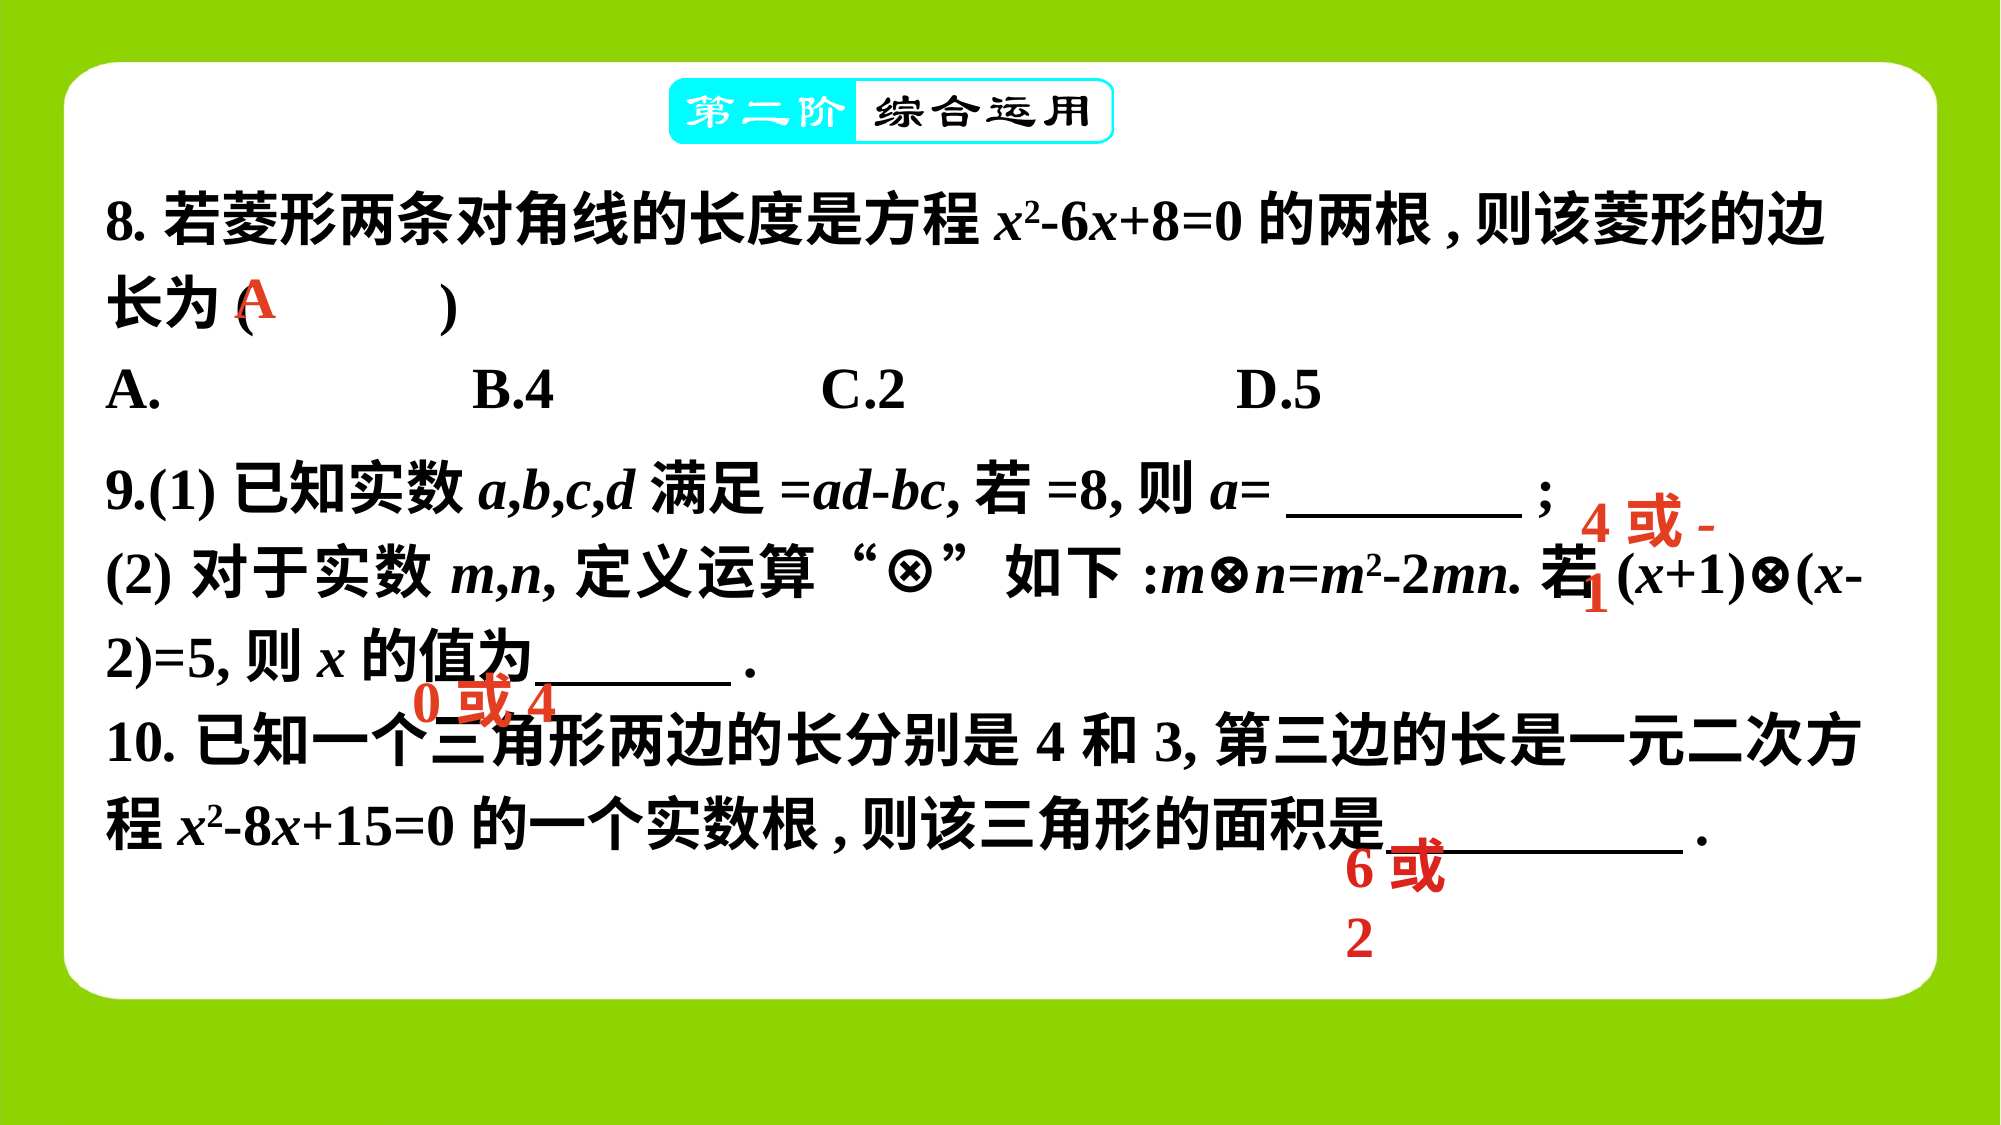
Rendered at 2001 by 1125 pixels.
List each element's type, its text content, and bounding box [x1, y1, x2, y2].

text_box A [220, 252, 315, 338]
text_box 0或4 [397, 656, 575, 742]
picture [0, 0, 2001, 1125]
text_box 4或-1 [1566, 476, 1737, 632]
